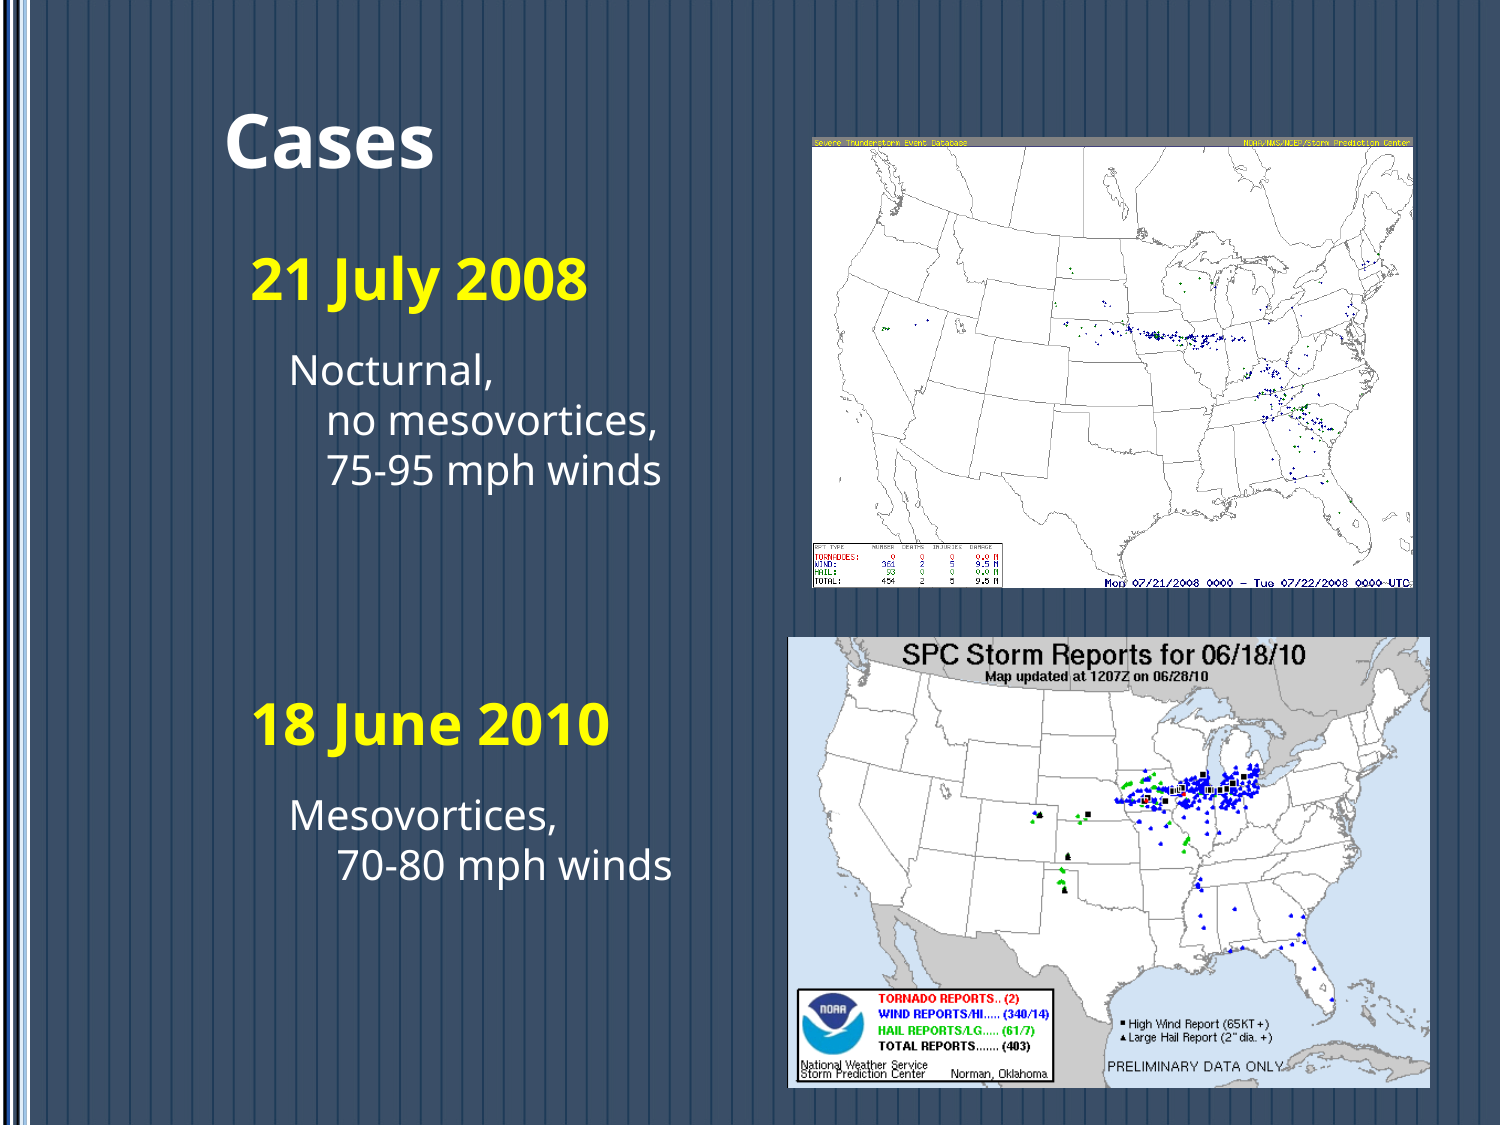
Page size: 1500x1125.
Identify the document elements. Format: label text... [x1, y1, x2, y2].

picture [812, 137, 1413, 588]
picture [787, 637, 1430, 1088]
title Cases [193, 45, 1424, 233]
list 21 July 2008 Nocturnal, no mesovortices, 75-95 mph winds 18 June 2010 Mesovortices, 70-80 mph winds [216, 212, 1463, 980]
